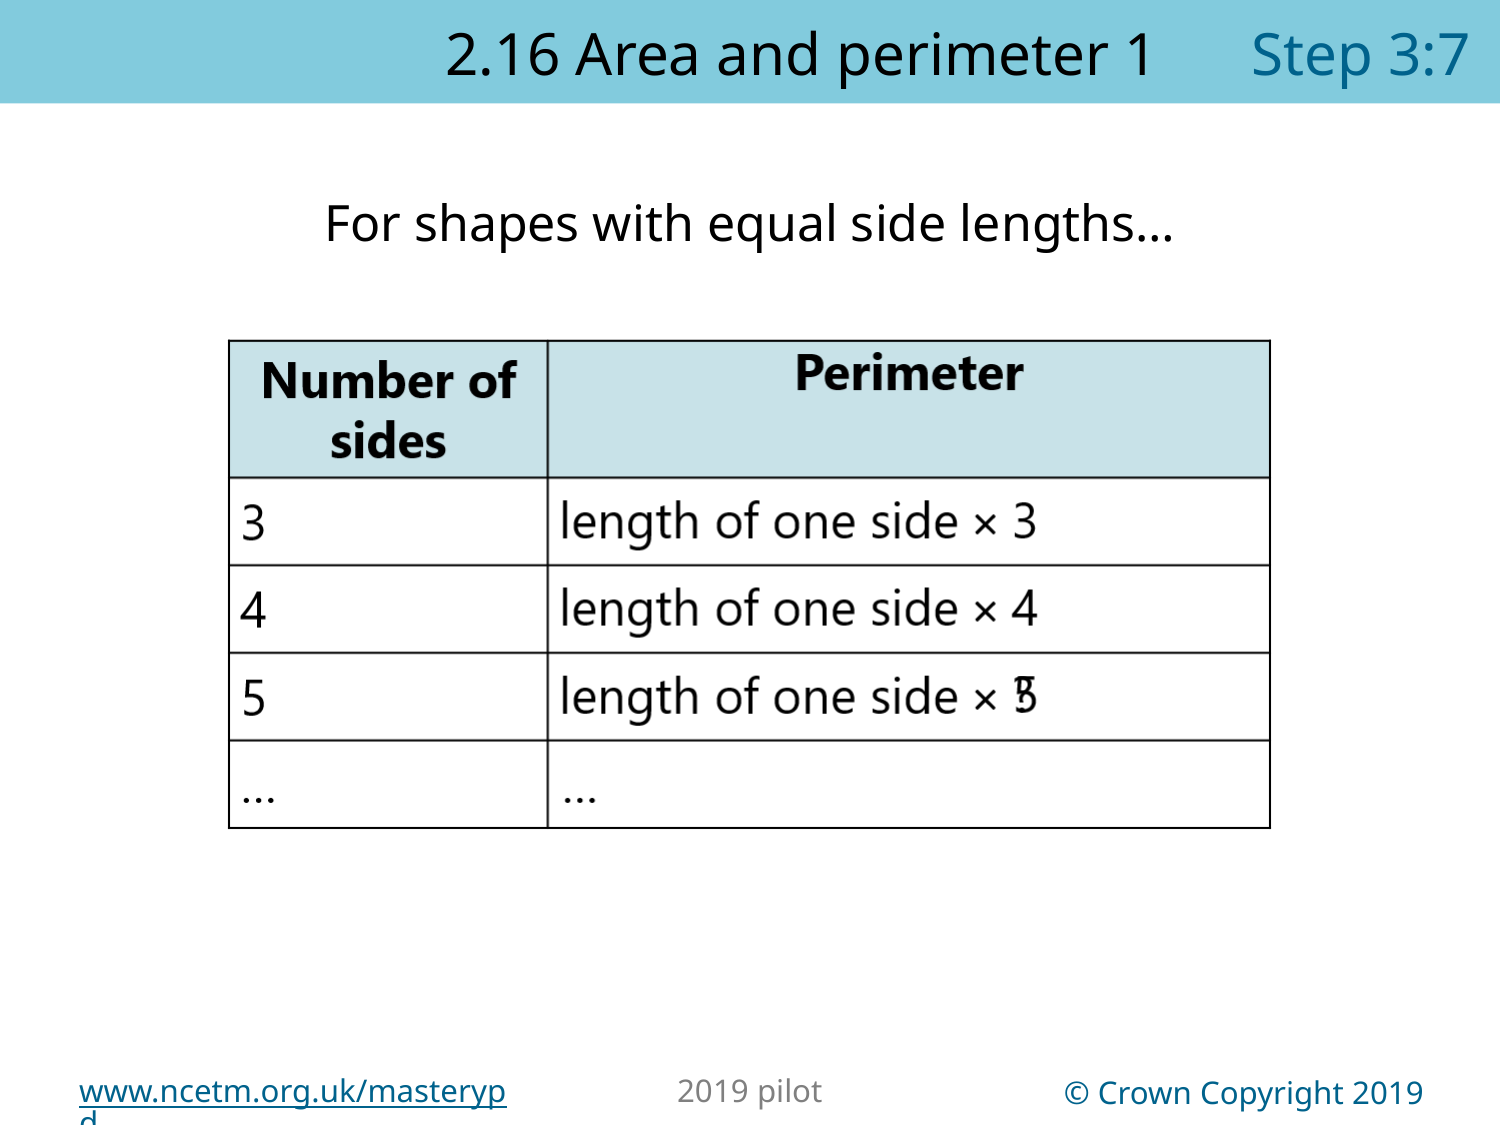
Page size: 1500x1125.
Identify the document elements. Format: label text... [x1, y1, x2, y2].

list 2.16 Area and perimeter 1 Step 3:7 [0, 0, 1500, 104]
text_box For shapes with equal side lengths… [309, 183, 1191, 259]
picture [227, 325, 1273, 845]
